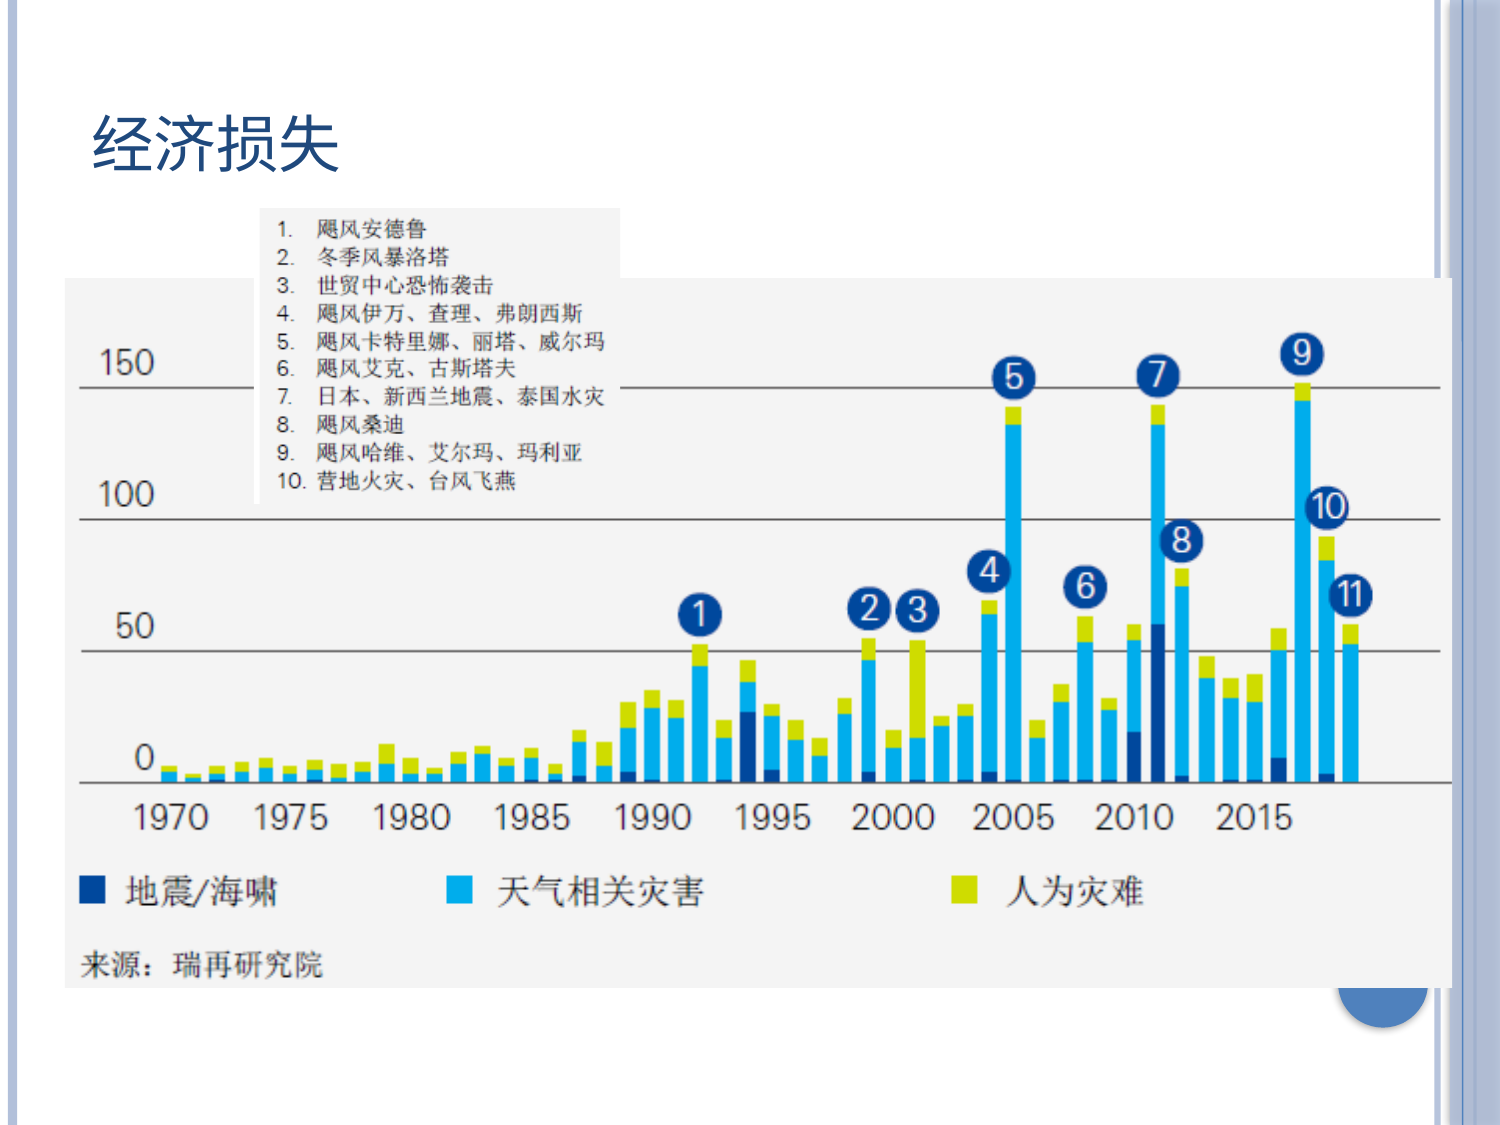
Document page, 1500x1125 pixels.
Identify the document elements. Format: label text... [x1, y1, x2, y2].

picture [64, 207, 1453, 989]
title 经济损失 [76, 0, 1302, 188]
